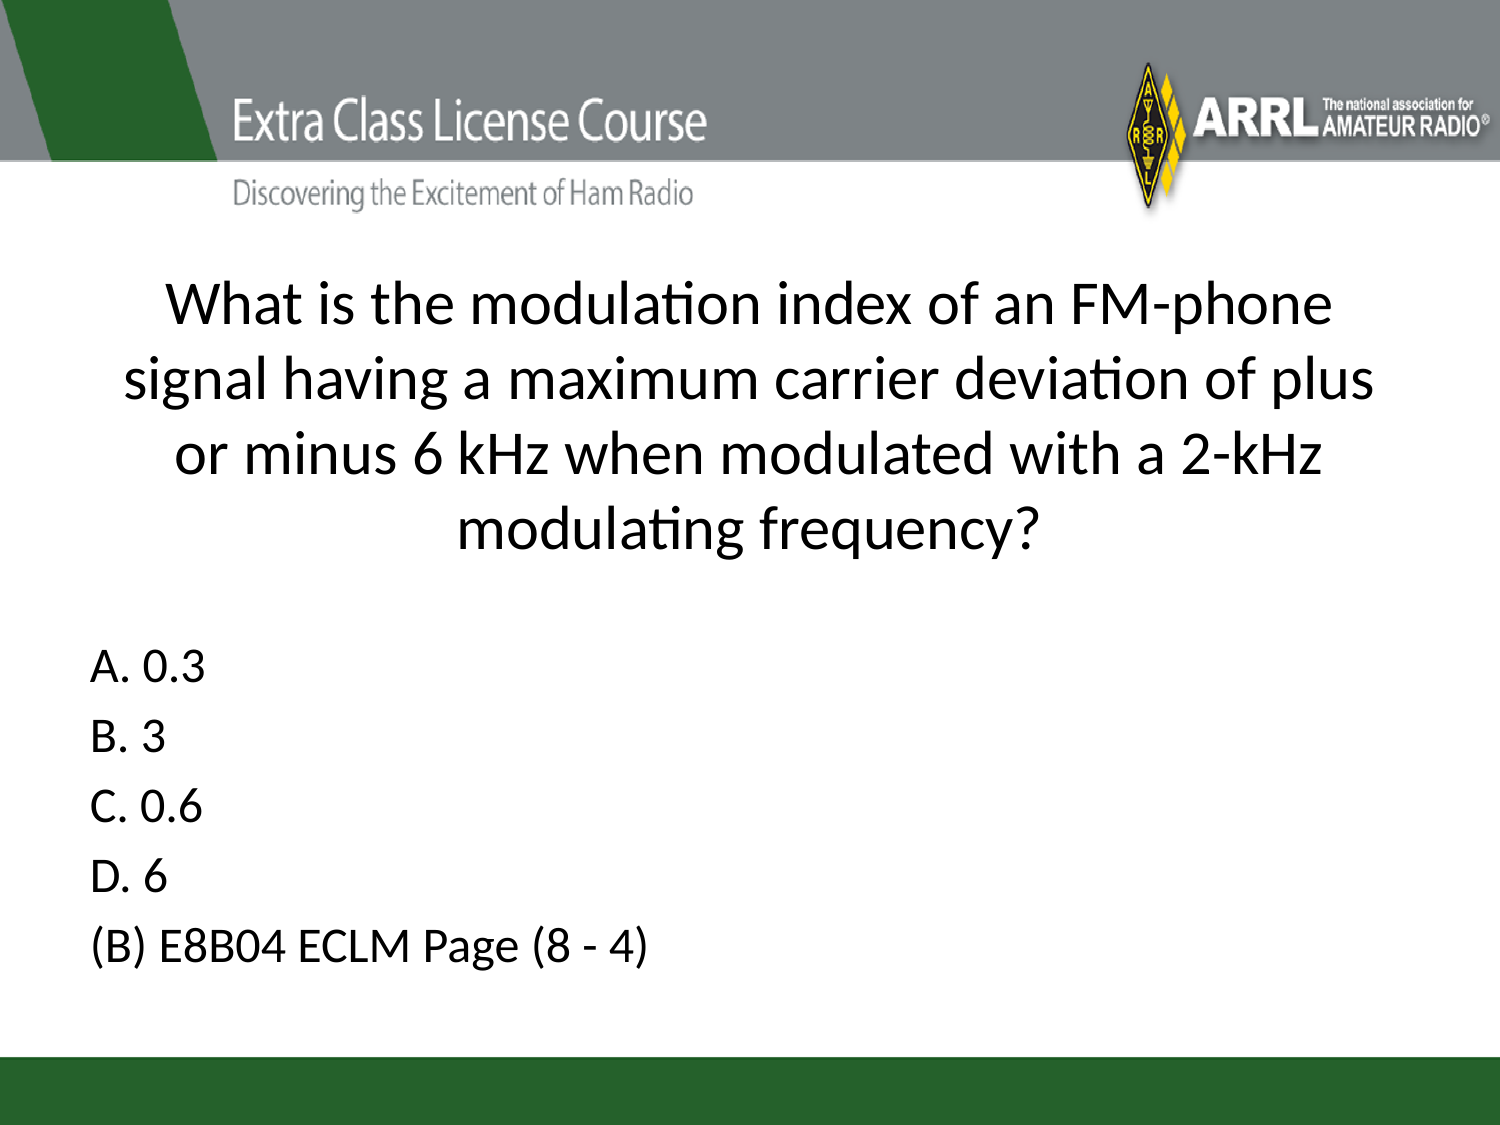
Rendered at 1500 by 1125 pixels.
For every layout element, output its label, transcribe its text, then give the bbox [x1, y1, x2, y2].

picture [0, 0, 1500, 1125]
list A. 0.3 B. 3 C. 0.6 D. 6 (B) E8B04 ECLM Page (8 - 4) [75, 624, 1425, 988]
title What is the modulation index of an FM-phone signal having a maximum carrier deviation of plus or minus 6 kHz when modulated with a 2-kHz modulating frequency? [75, 254, 1425, 435]
